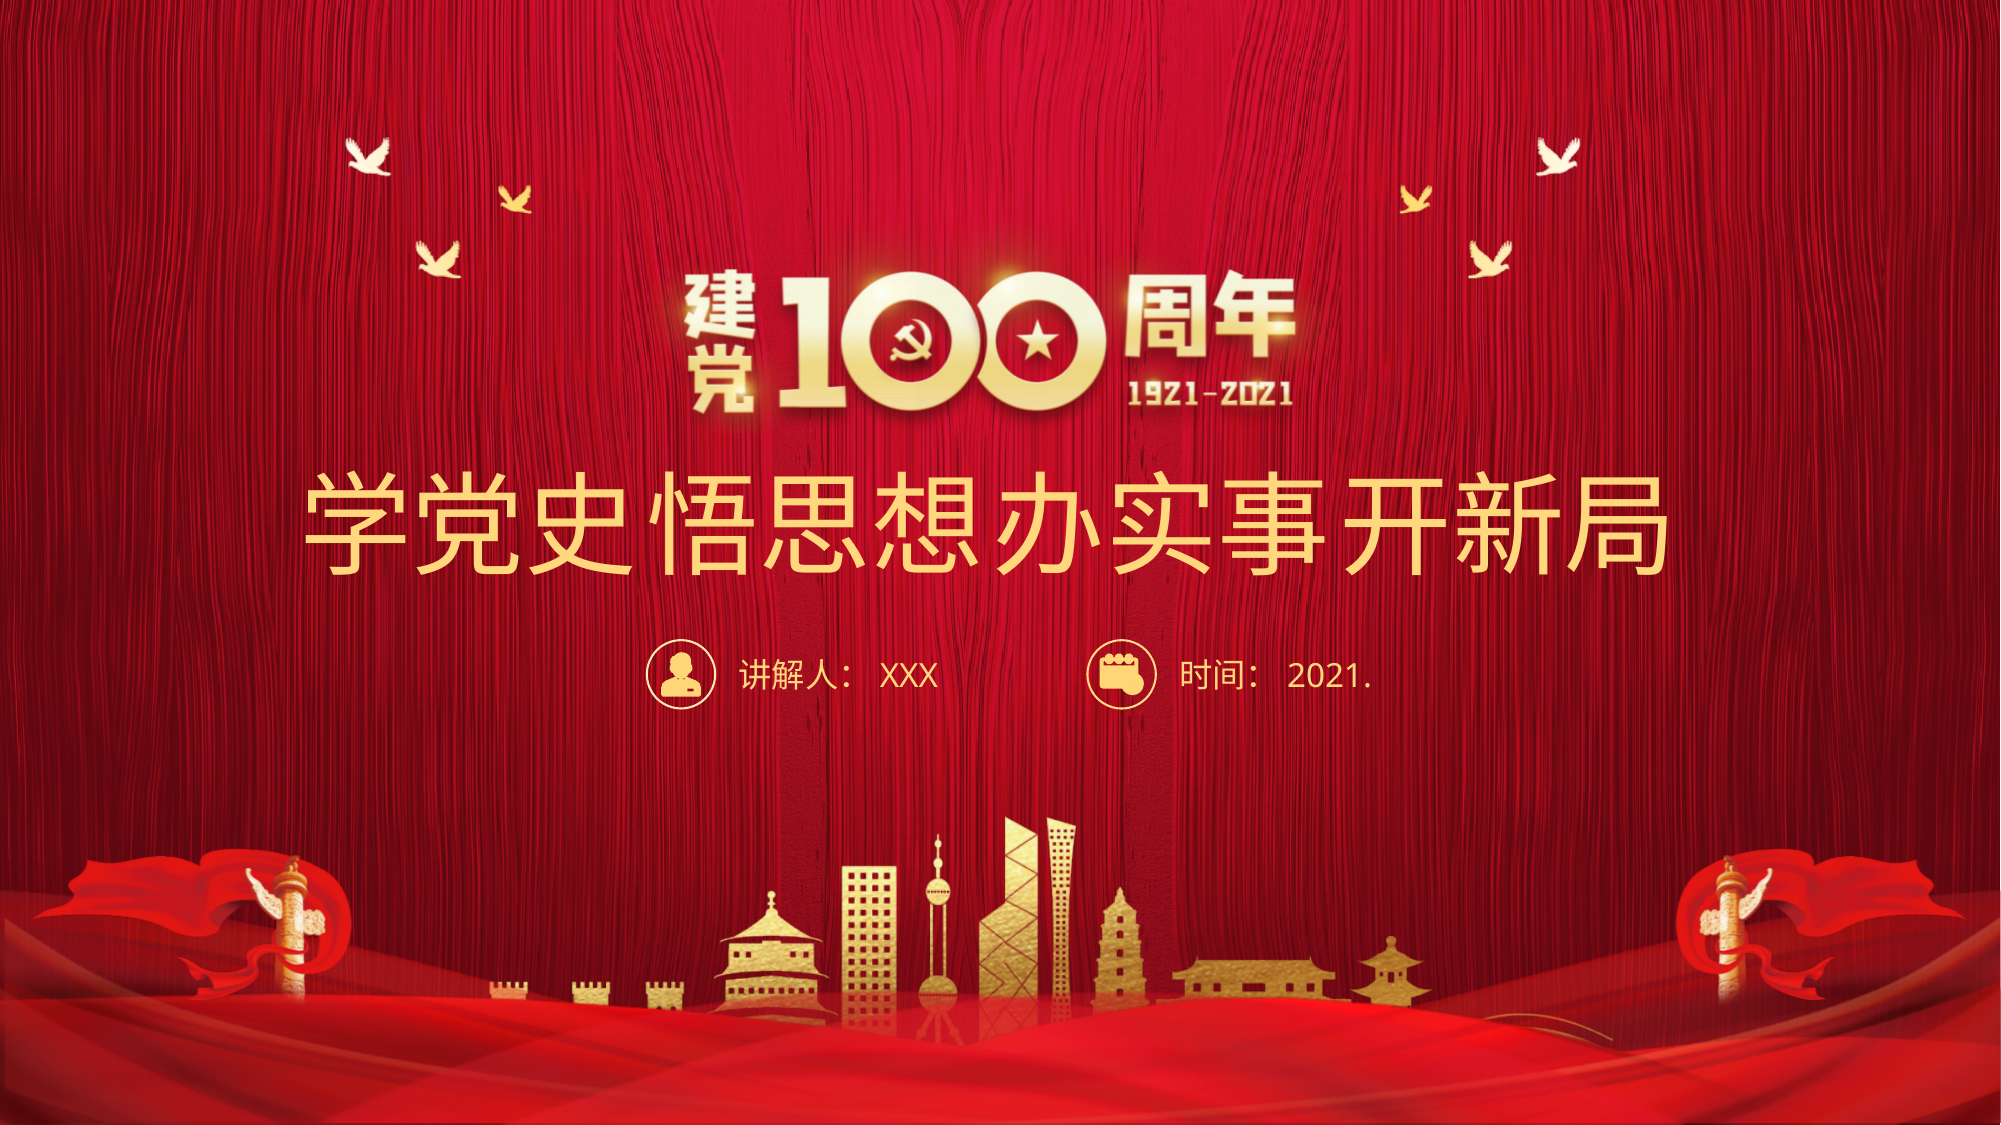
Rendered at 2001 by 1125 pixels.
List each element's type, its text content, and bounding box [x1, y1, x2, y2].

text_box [646, 640, 716, 709]
text_box 讲解人：XXX [724, 646, 997, 702]
picture [0, 0, 2001, 1125]
text_box 学党史 悟思想 办实事 开新局 [284, 446, 1693, 596]
text_box 时间：2021. [1164, 646, 1396, 702]
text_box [1087, 640, 1156, 709]
